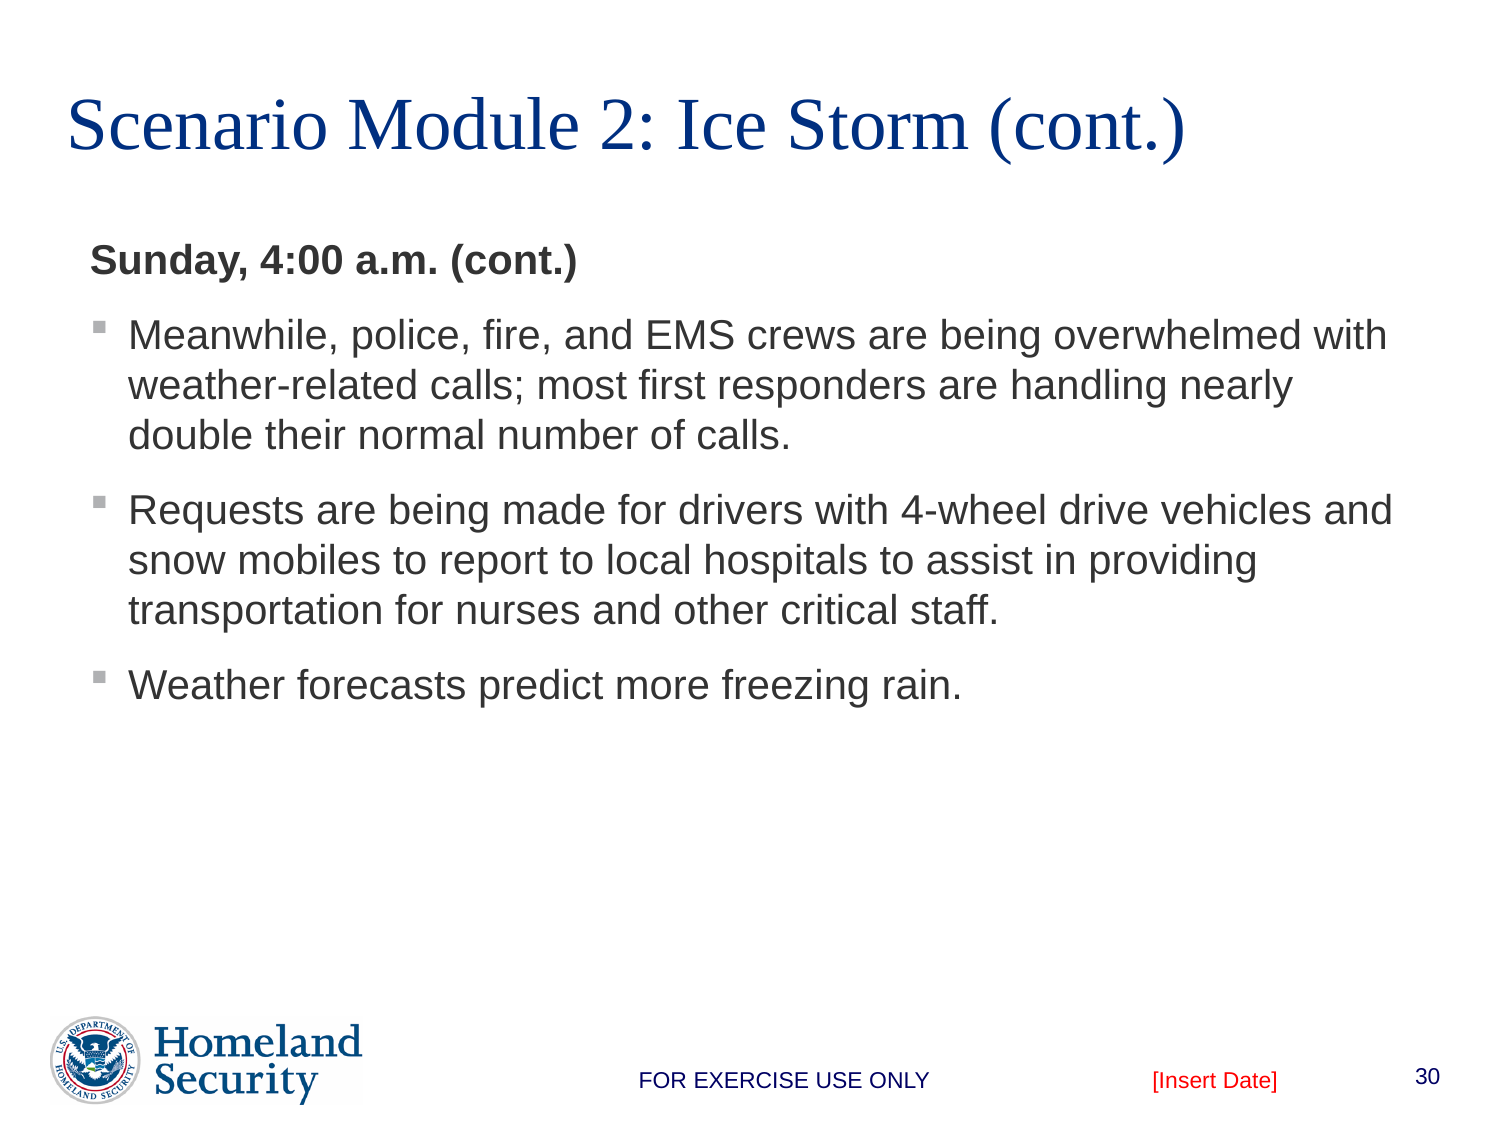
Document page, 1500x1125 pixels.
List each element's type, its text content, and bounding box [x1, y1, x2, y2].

slide_number 30 [1399, 1053, 1476, 1097]
picture [50, 1016, 363, 1105]
list Sunday, 4:00 a.m. (cont.) Meanwhile, police, fire, and EMS crews are being overwhelmed with weather-related calls; most first responders are handling nearly double their normal number of calls. Requests are being made for drivers with 4-wheel drive vehicles and snow mobiles to report to local hospitals to assist in providing transportation for nurses and other critical staff. Weather forecasts predict more freezing rain. [75, 224, 1425, 968]
title Scenario Module 2: Ice Storm (cont.) [51, 0, 1278, 173]
